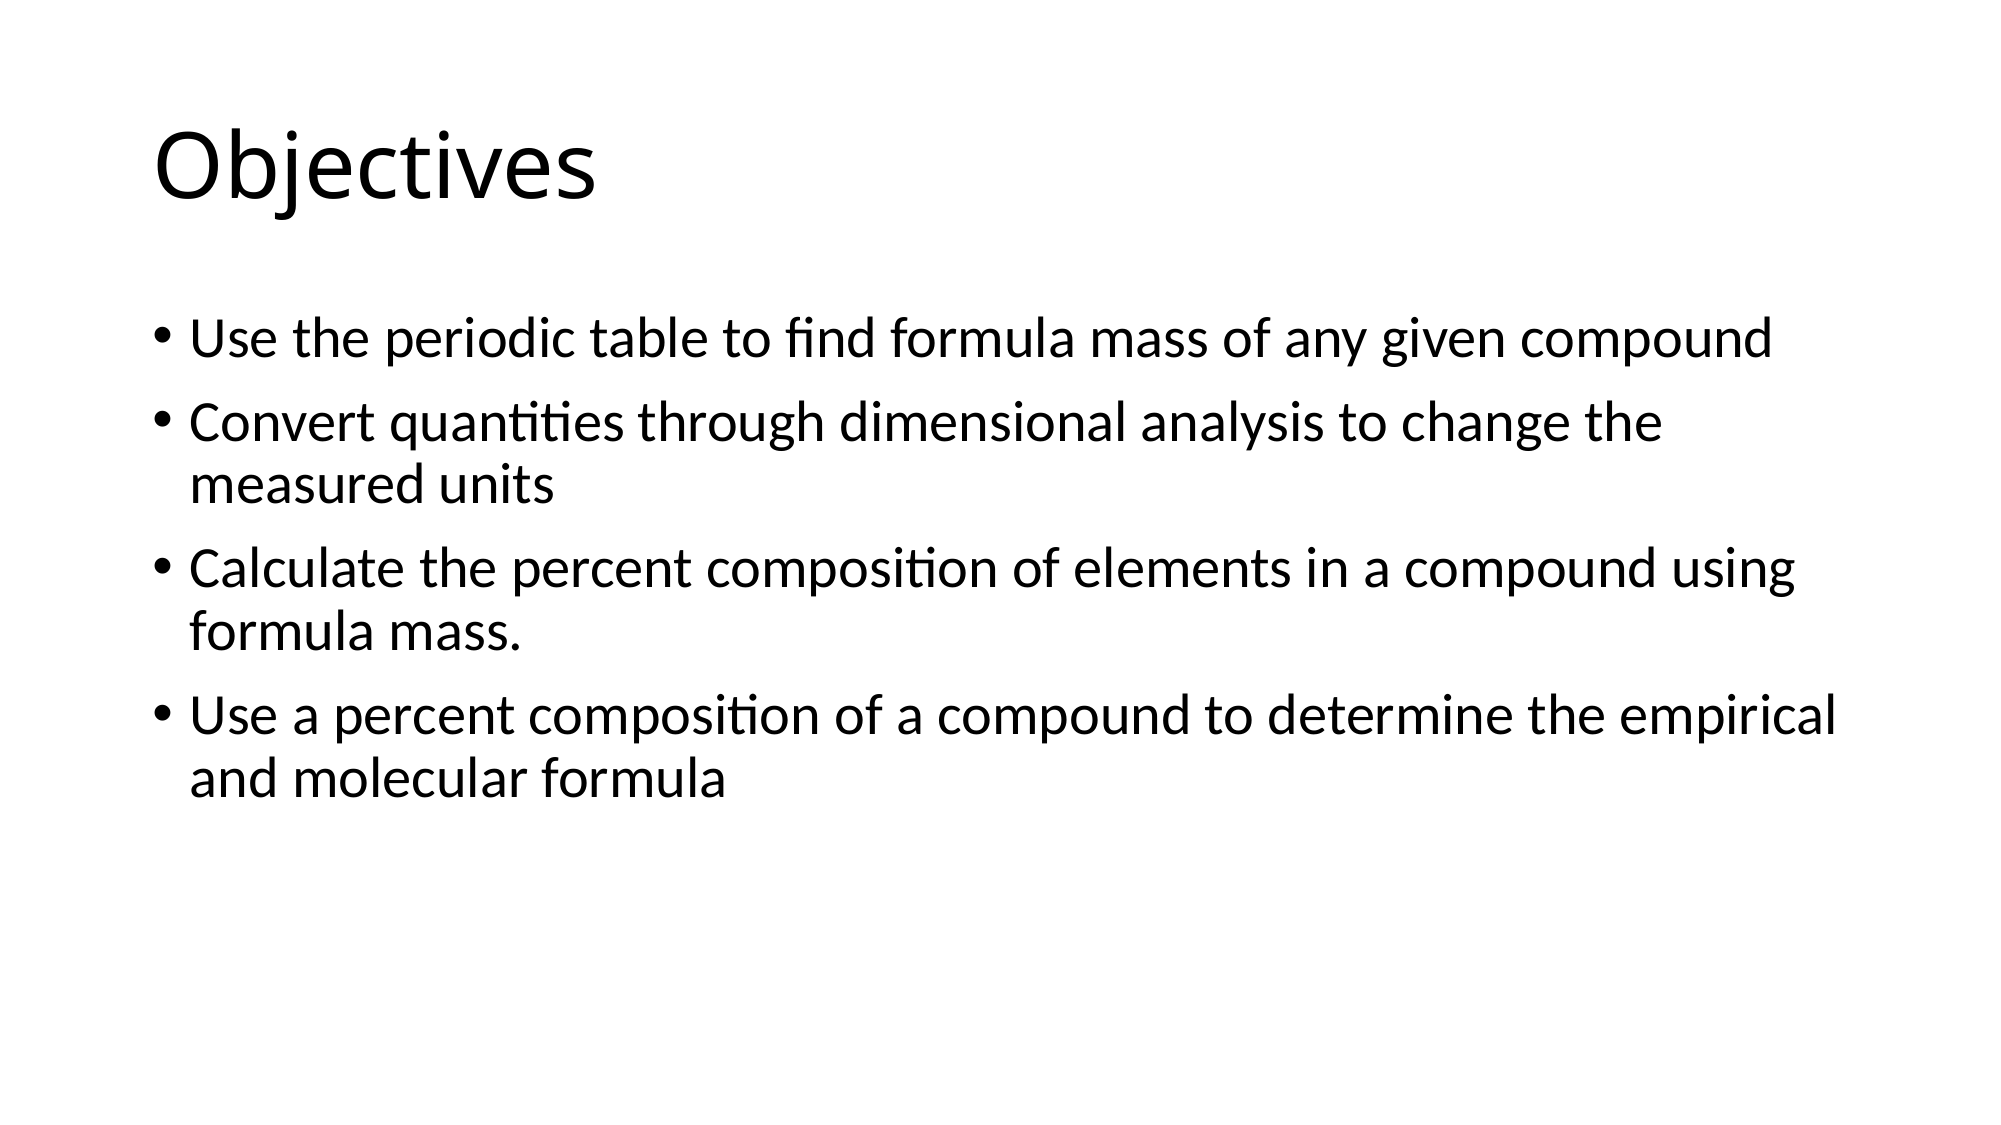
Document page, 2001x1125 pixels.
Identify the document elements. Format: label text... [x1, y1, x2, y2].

list Use the periodic table to find formula mass of any given compound Convert quantities through dimensional analysis to change the measured units Calculate the percent composition of elements in a compound using formula mass. Use a percent composition of a compound to determine the empirical and molecular formula [137, 299, 1863, 1014]
title Objectives [137, 59, 1863, 278]
